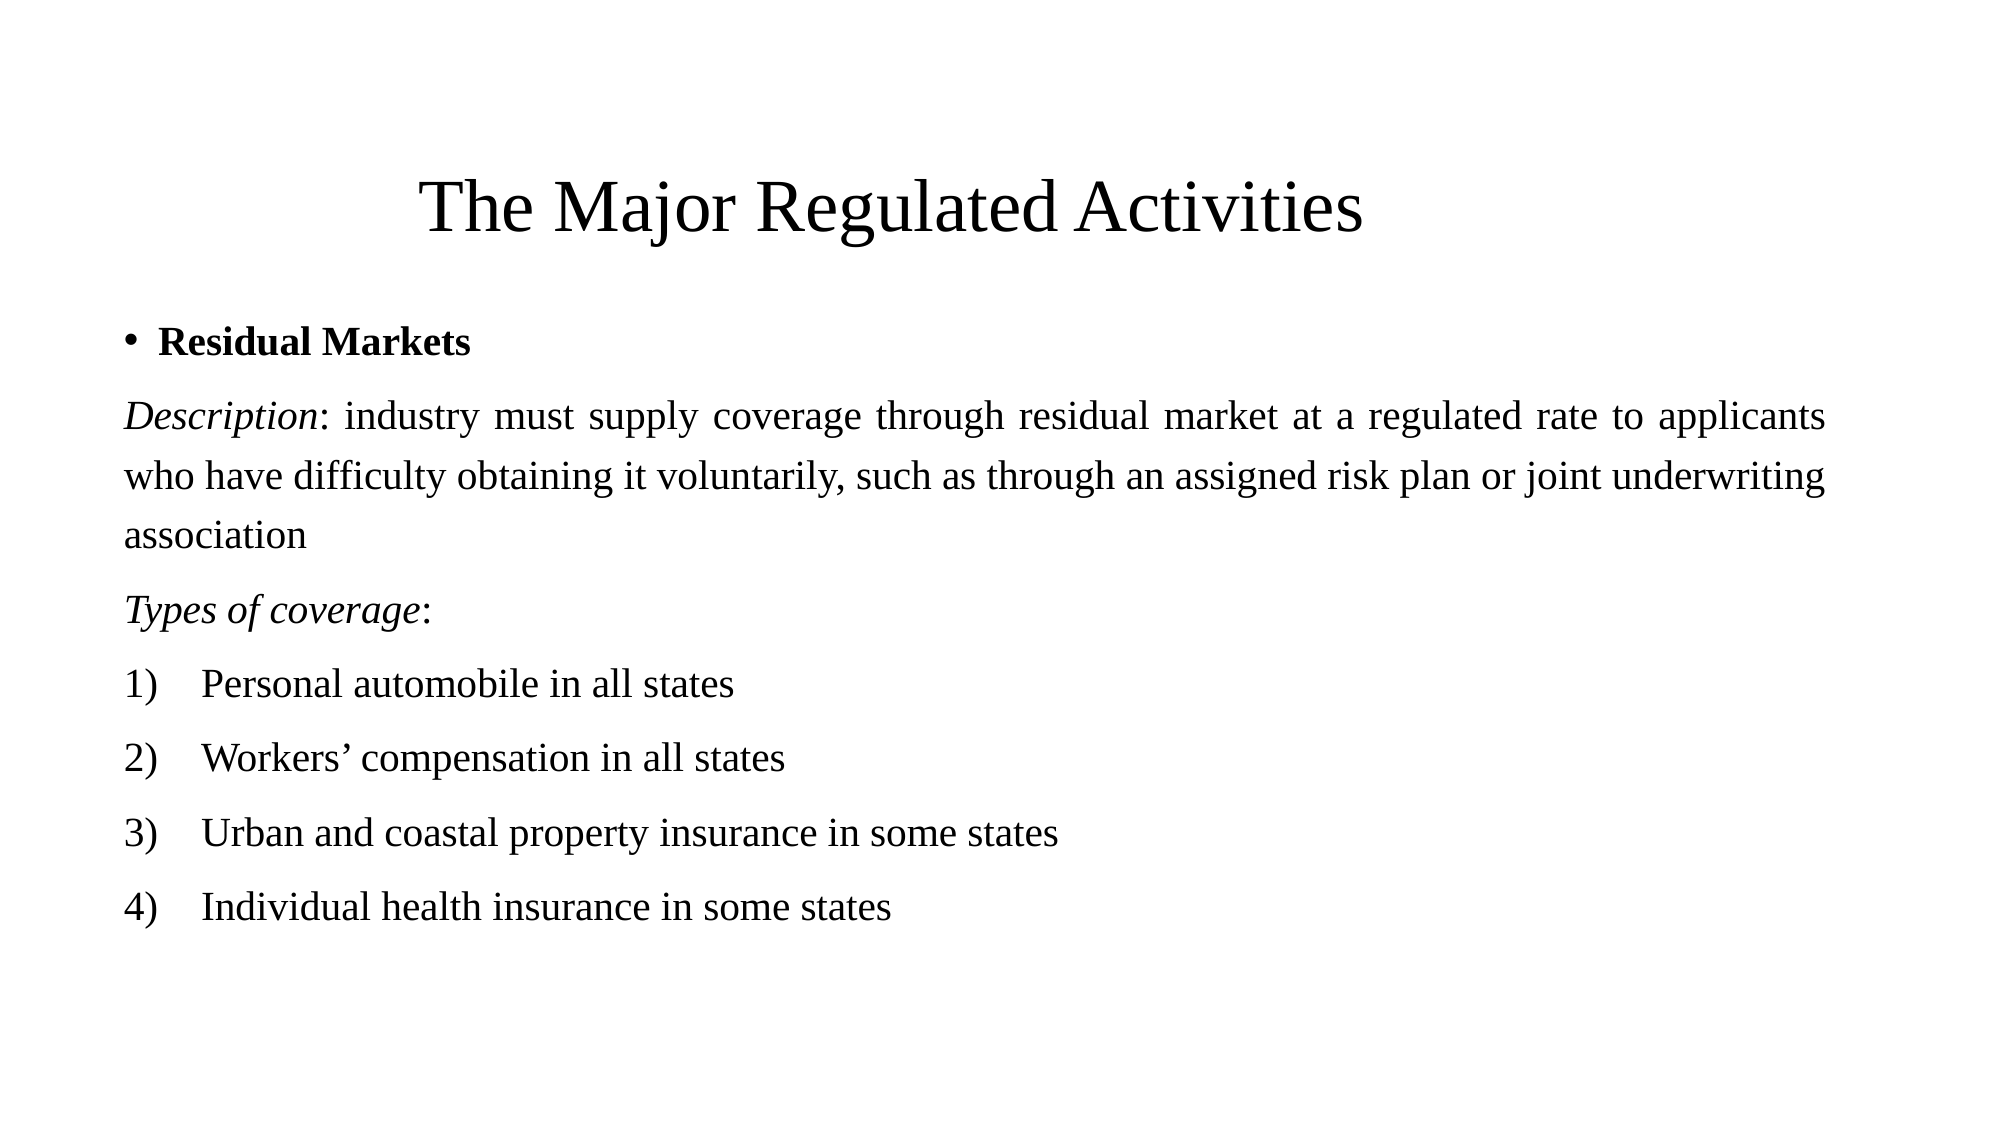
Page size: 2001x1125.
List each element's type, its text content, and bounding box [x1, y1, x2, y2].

title The Major Regulated Activities [403, 140, 1711, 274]
list Residual Markets Description: industry must supply coverage through residual market at a regulated rate to applicants who have difficulty obtaining it voluntarily, such as through an assigned risk plan or joint underwriting association Types of coverage: Personal automobile in all states Workers’ compensation in all states Urban and coastal property insurance in some states Individual health insurance in some states [108, 296, 1843, 940]
